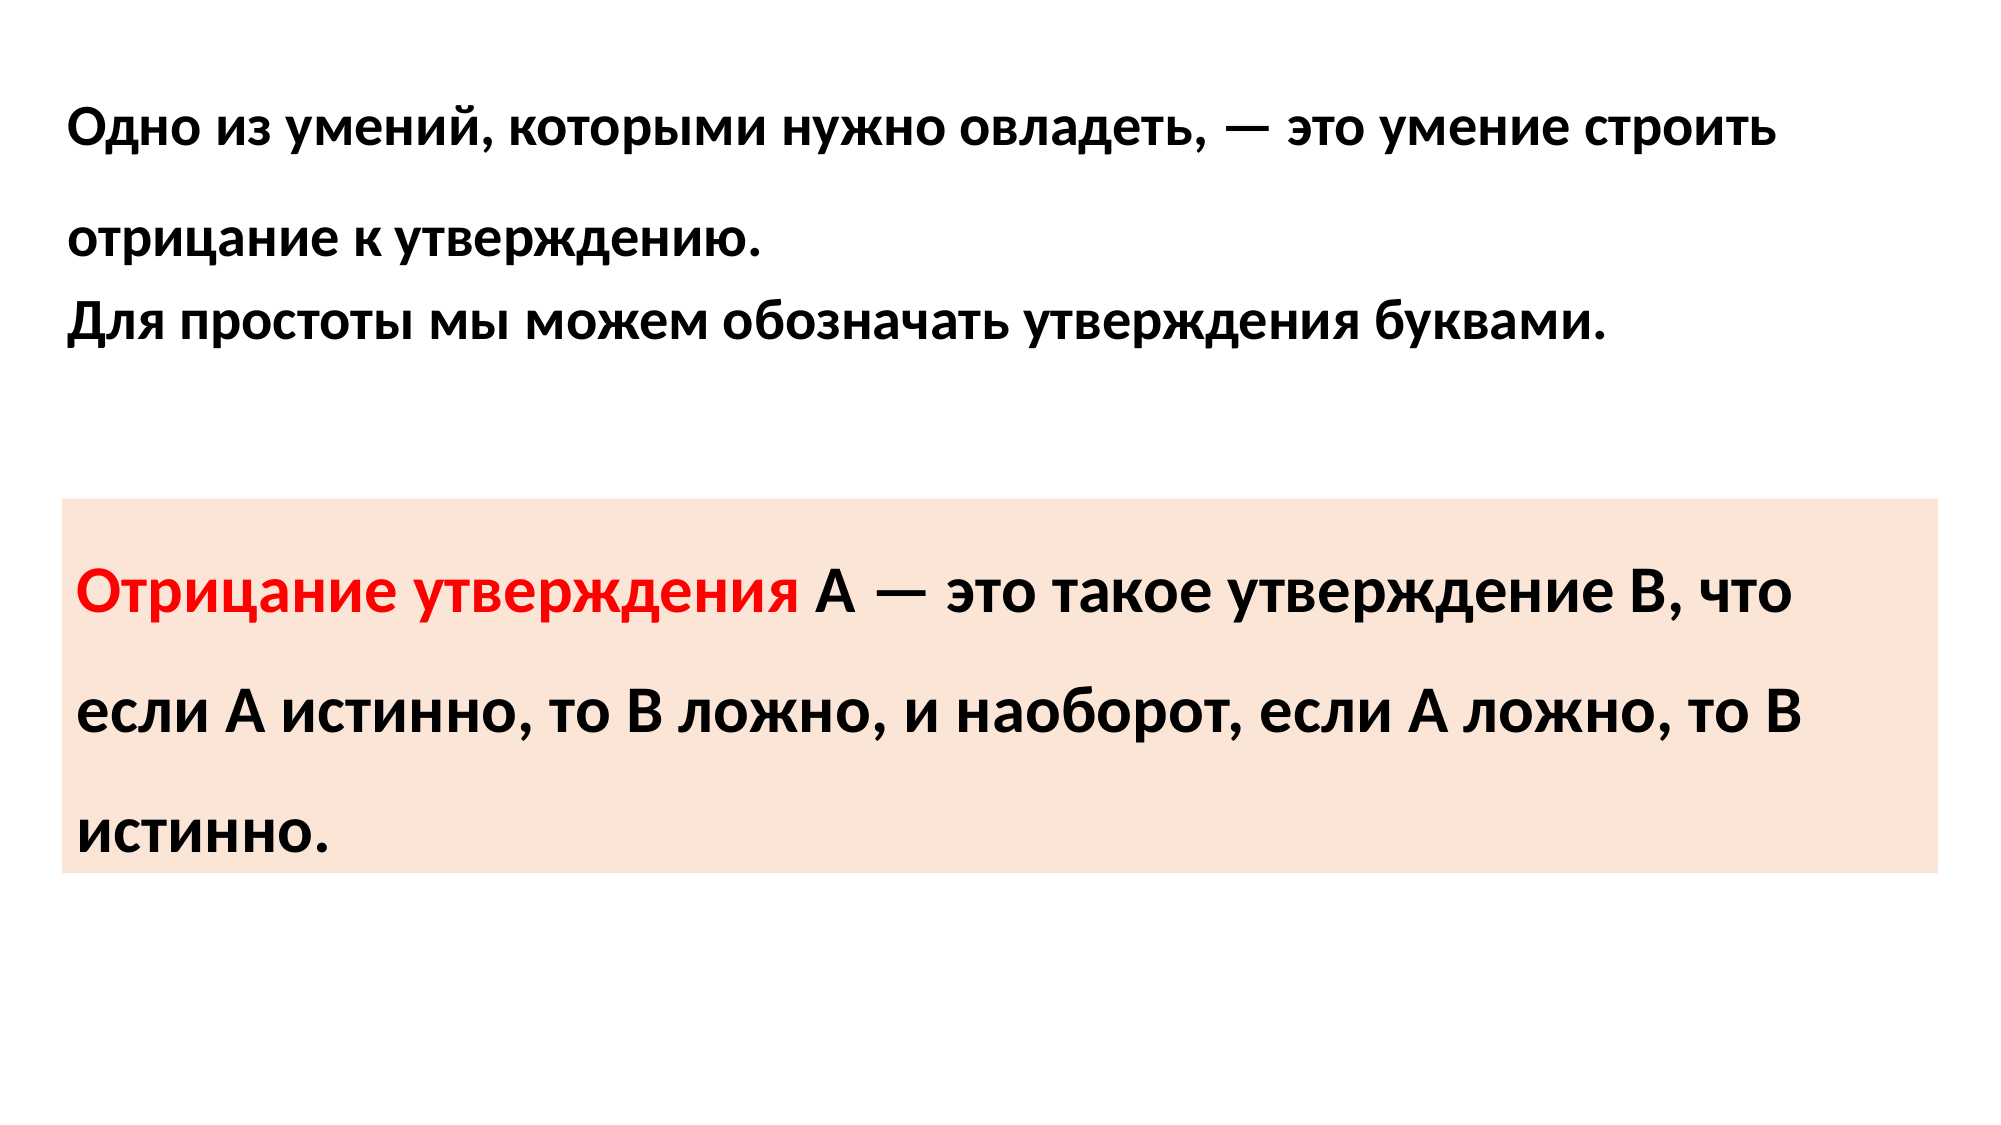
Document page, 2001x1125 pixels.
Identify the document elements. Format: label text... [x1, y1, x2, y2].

text_box Отрицание утверждения А — это такое утверждение В, что если А истинно, то В ложно, и наоборот, если А ложно, то В истинно. [61, 498, 1938, 874]
list Одно из умений, которыми нужно овладеть, — это умение строить отрицание к утверждению. Для простоты мы можем обозначать утверждения буквами. [52, 37, 1948, 396]
